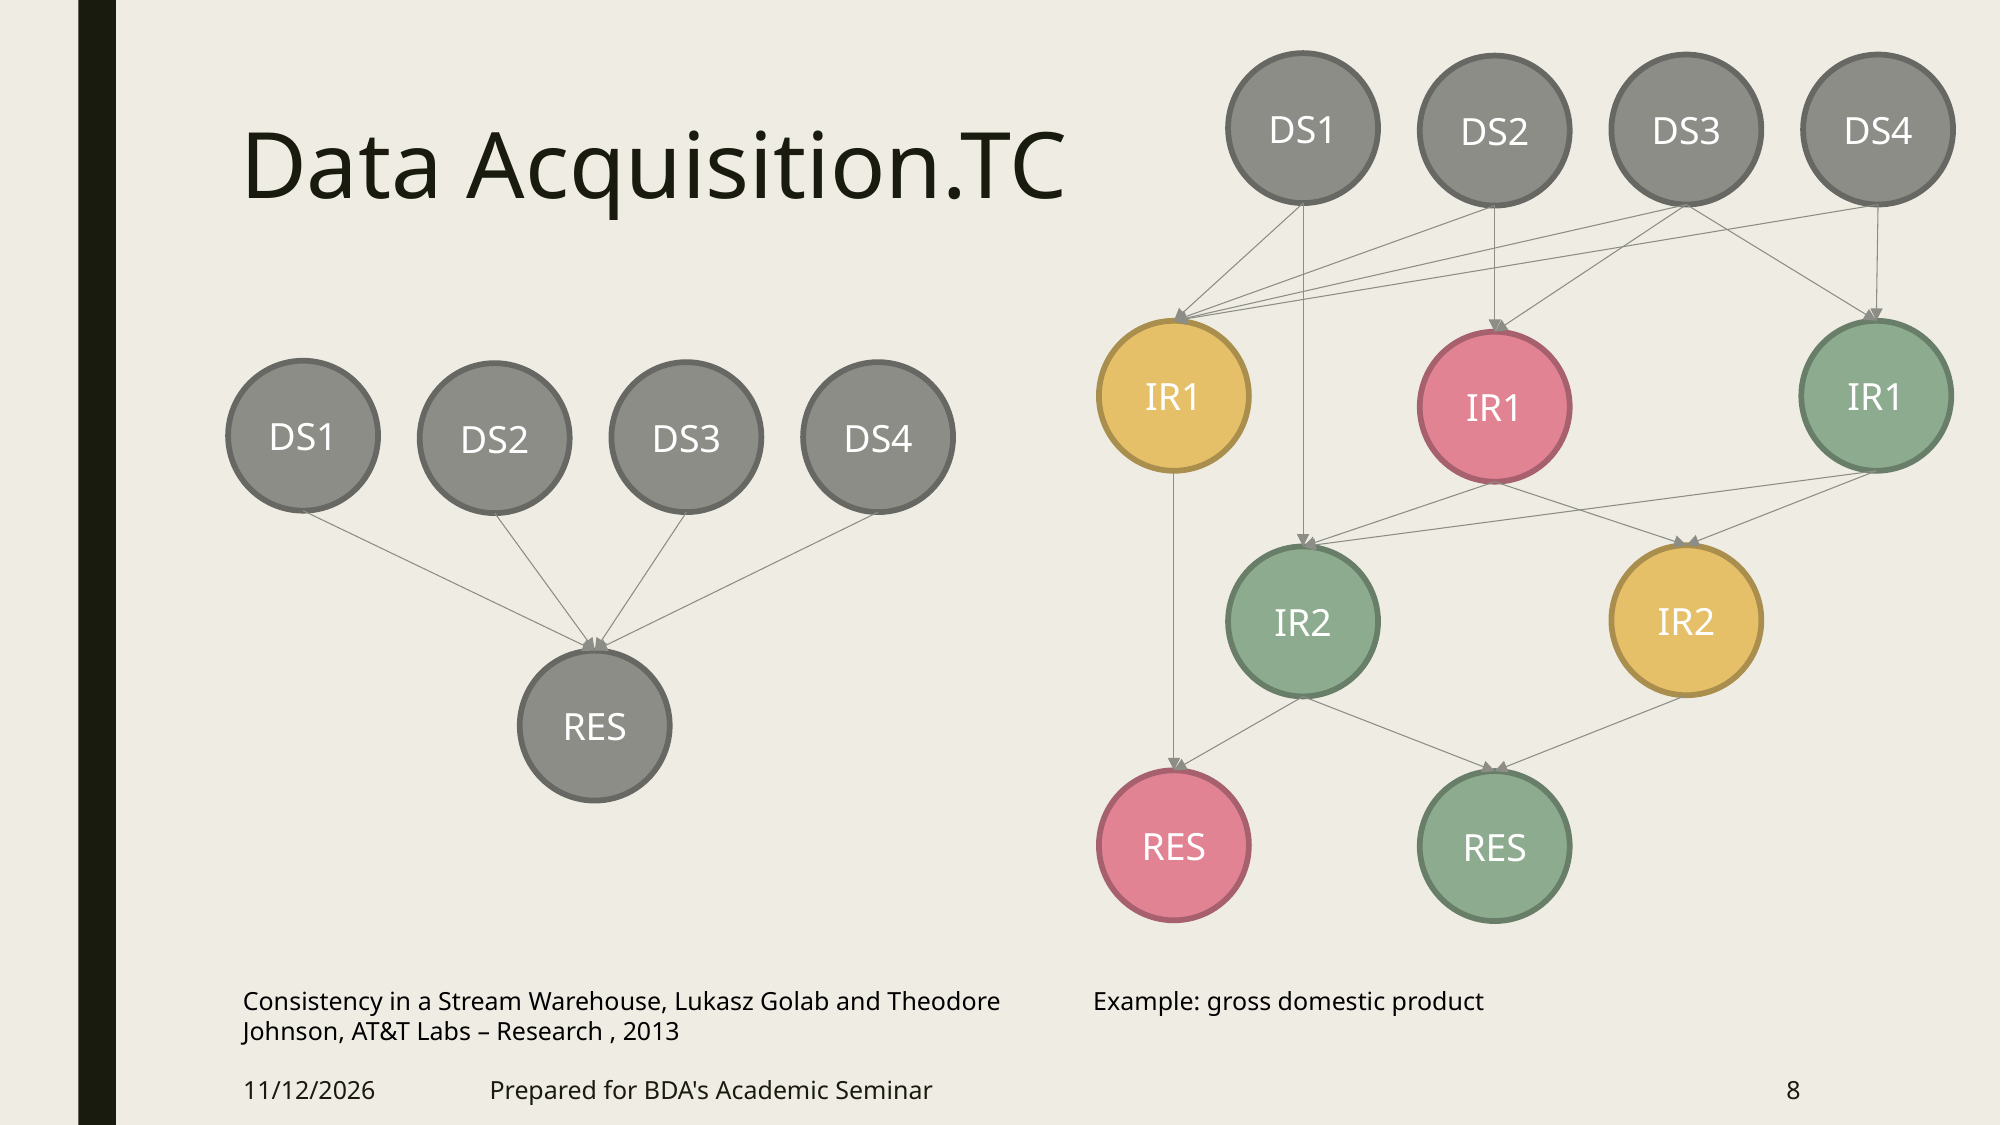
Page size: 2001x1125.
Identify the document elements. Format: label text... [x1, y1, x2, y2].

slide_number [228, 1058, 426, 1125]
slide_number 8 [1553, 1058, 1816, 1125]
text_box Consistency in a Stream Warehouse, Lukasz Golab and Theodore Johnson, AT&T Labs – Research , 2013 [228, 978, 1044, 1053]
footer Prepared for BDA's Academic Seminar [474, 1058, 1505, 1125]
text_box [1098, 53, 1954, 922]
title Data Acquisition.TC [225, 112, 1098, 357]
text_box Example: gross domestic product [1078, 978, 1894, 1024]
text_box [228, 360, 954, 801]
